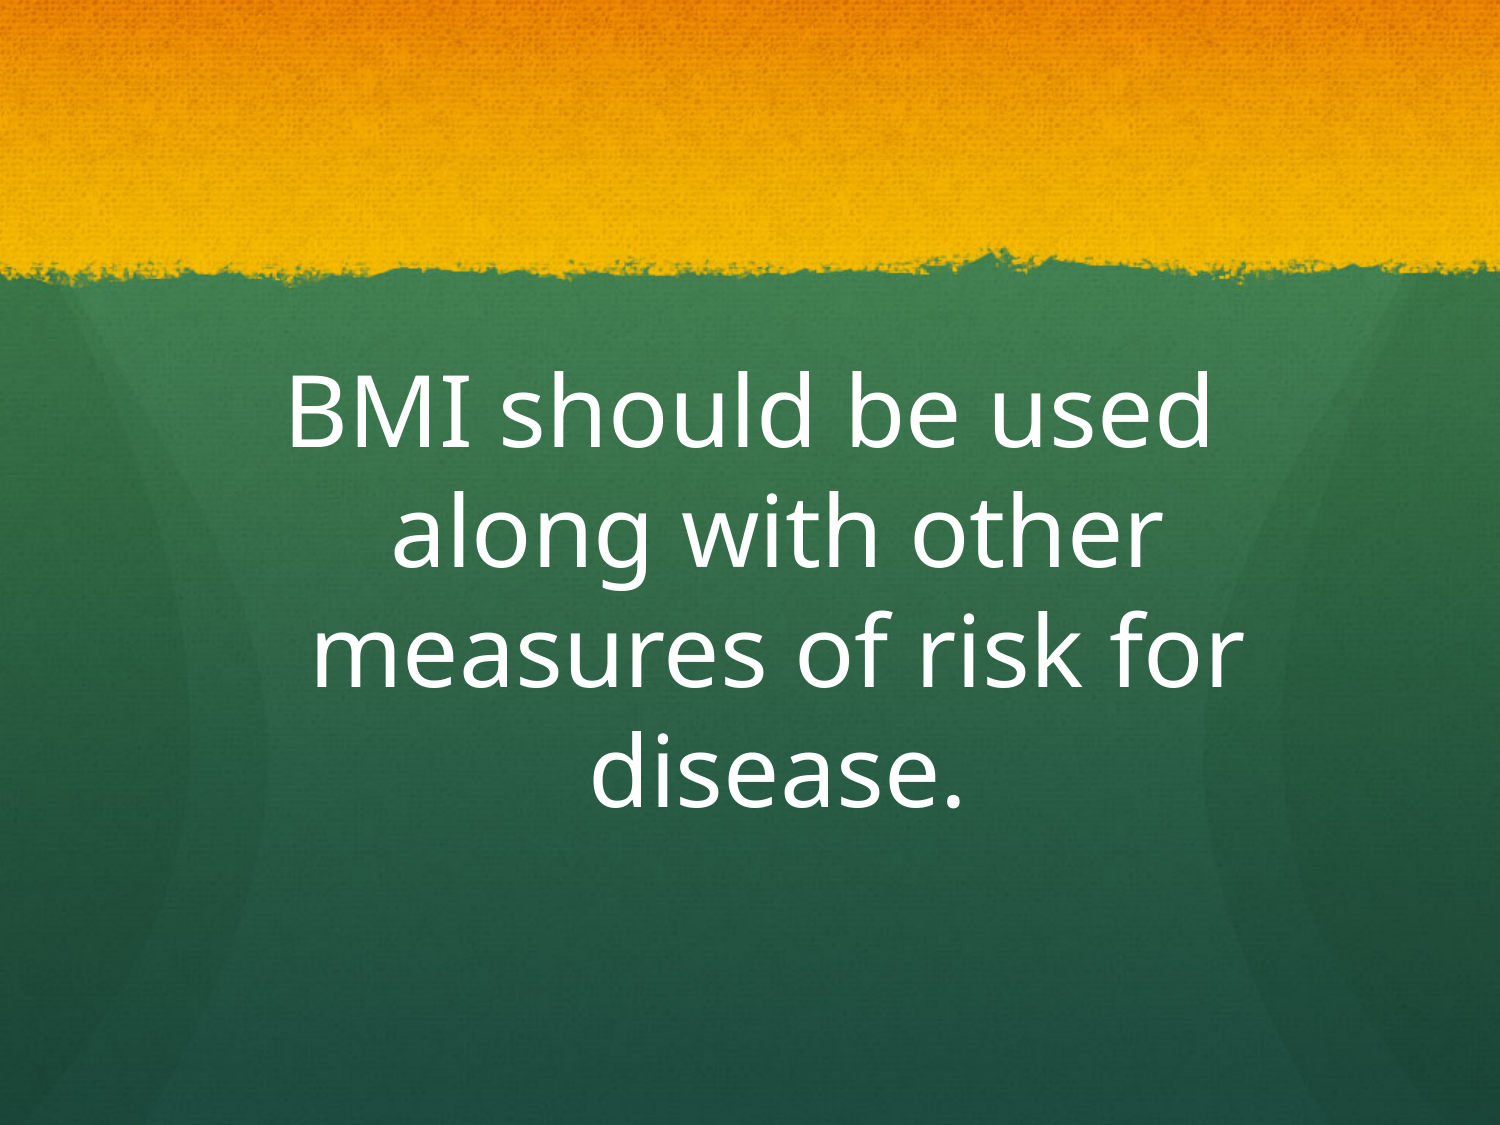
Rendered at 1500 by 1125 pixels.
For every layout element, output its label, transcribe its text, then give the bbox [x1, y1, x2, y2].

picture [0, 0, 1500, 1125]
list BMI should be used along with other measures of risk for disease. [125, 339, 1375, 1026]
